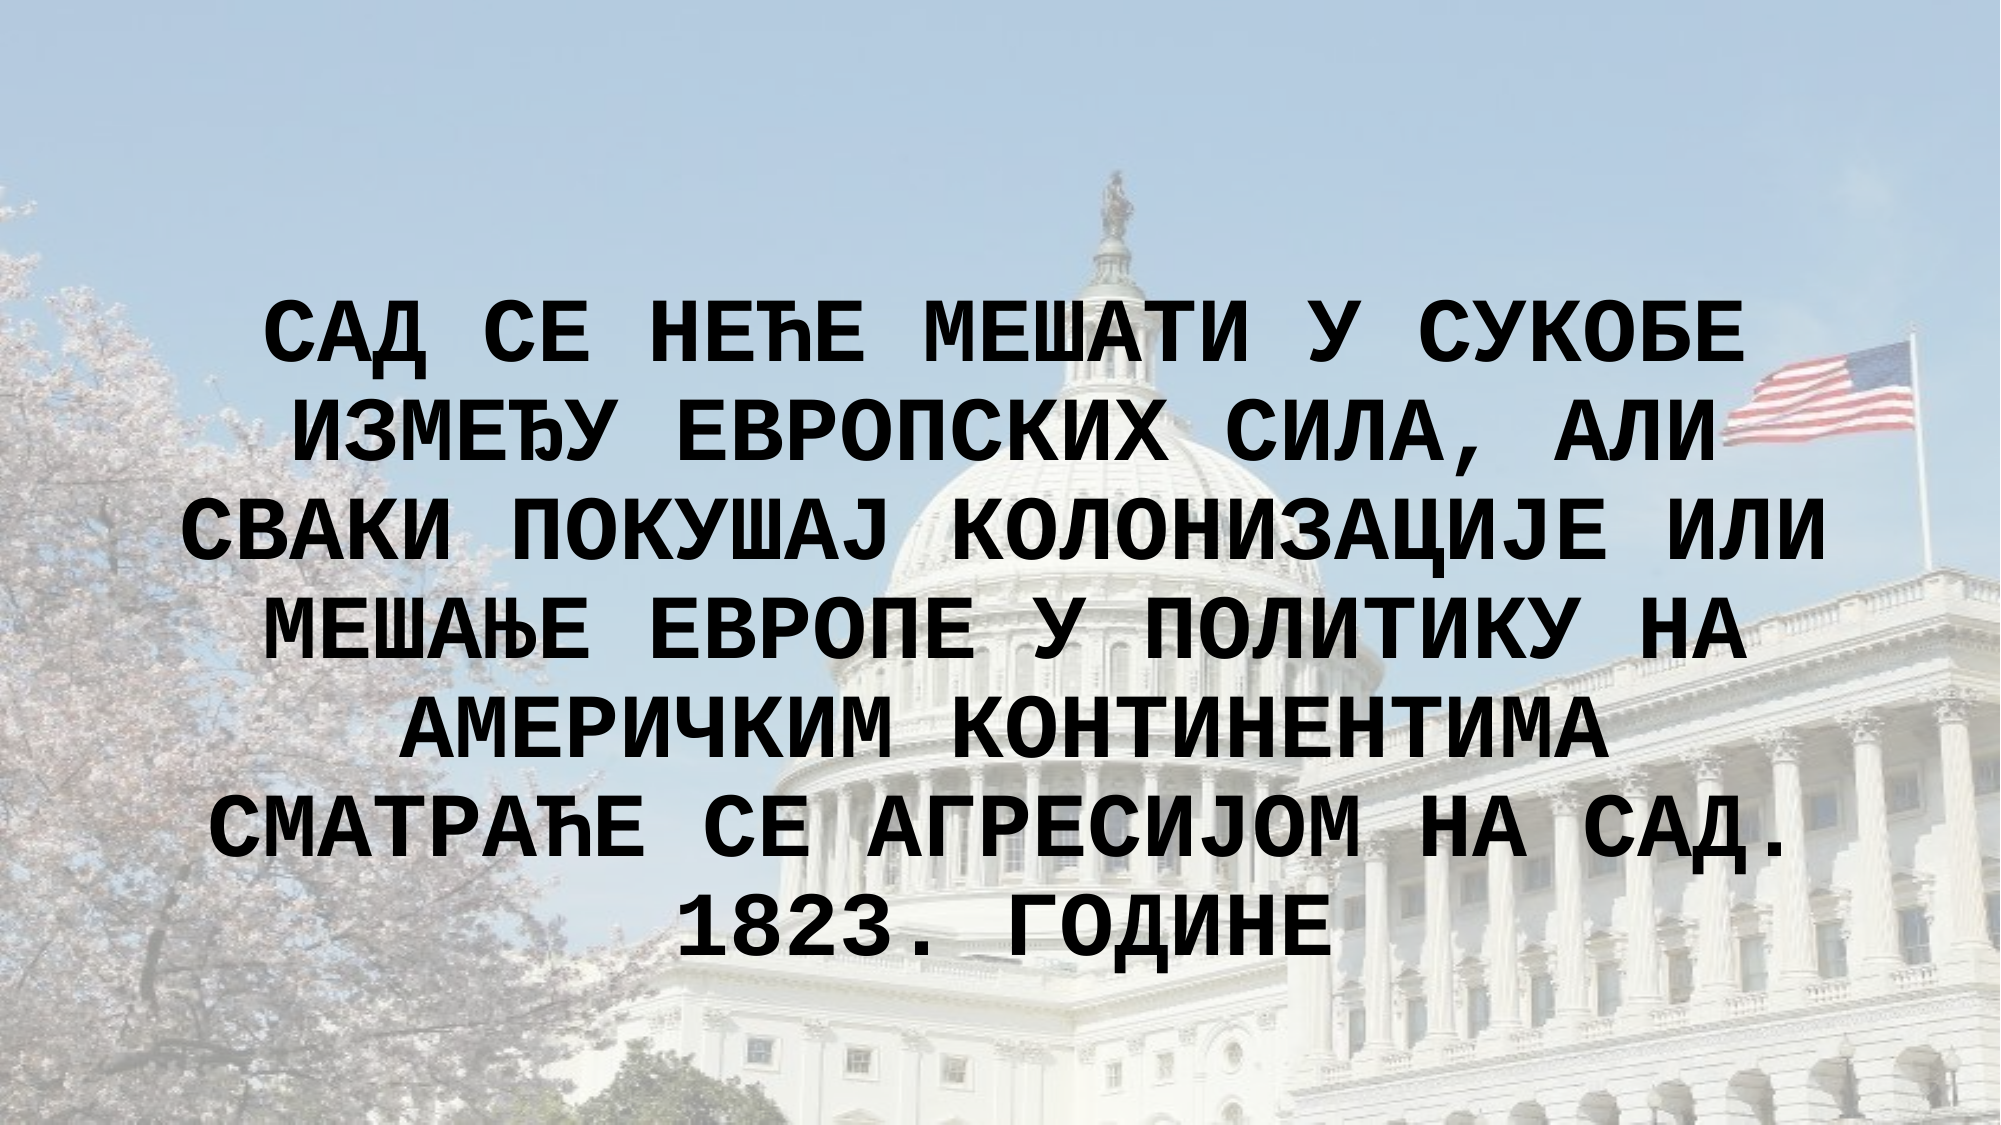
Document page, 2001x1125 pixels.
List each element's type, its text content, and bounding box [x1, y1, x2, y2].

title САД СЕ НЕЋЕ МЕШАТИ У СУКОБЕ ИЗМЕЂУ ЕВРОПСКИХ СИЛА, АЛИ СВАКИ ПОКУШАЈ КОЛОНИЗАЦИЈЕ ИЛИ МЕШАЊЕ ЕВРОПЕ У ПОЛИТИКУ НА АМЕРИЧКИМ КОНТИНЕНТИМА СМАТРАЋЕ СЕ АГРЕСИЈОМ НА САД. 1823. ГОДИНЕ [142, 271, 1868, 986]
